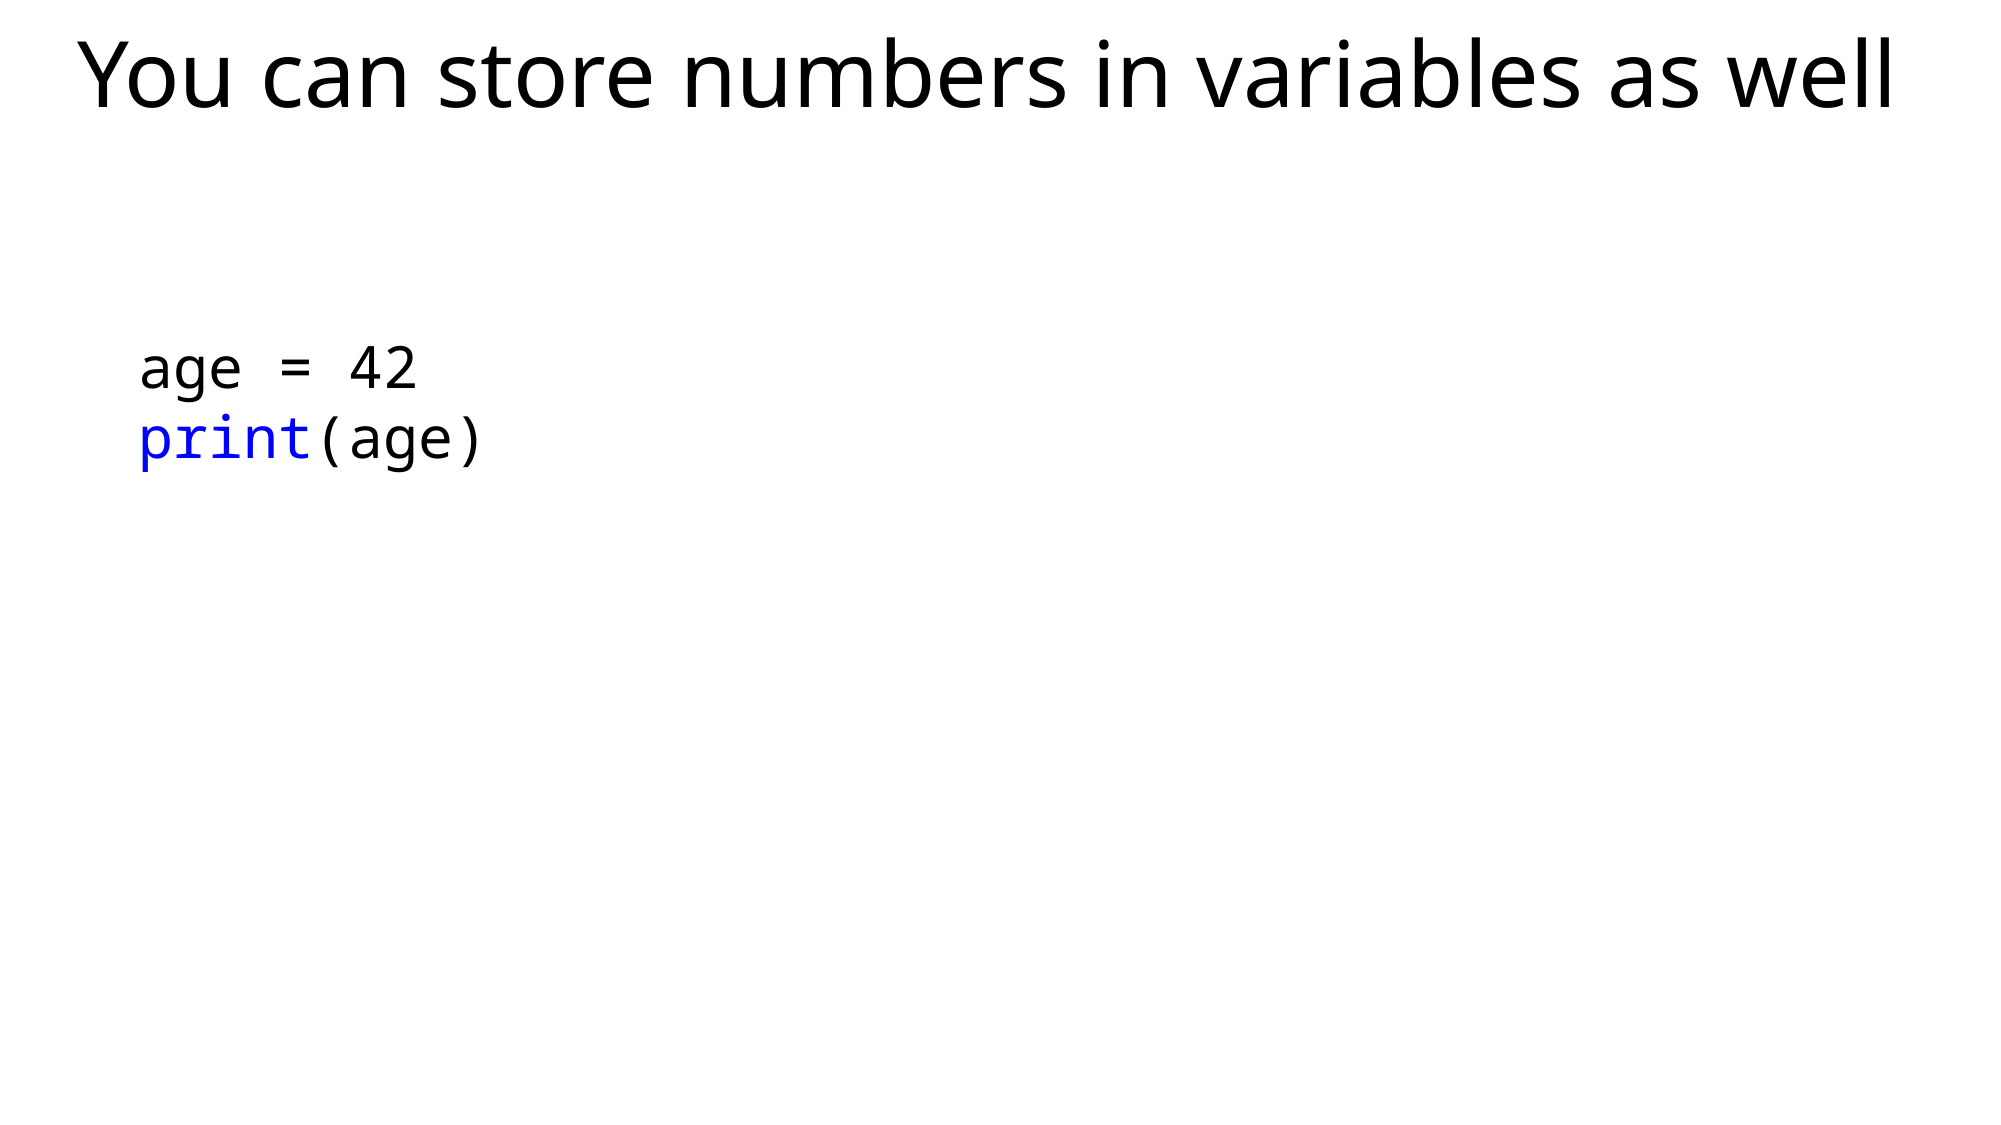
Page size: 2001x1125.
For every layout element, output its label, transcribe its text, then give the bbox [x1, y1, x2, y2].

text_box age = 42 print(age) [123, 322, 538, 478]
title You can store numbers in variables as well [62, 29, 1953, 205]
